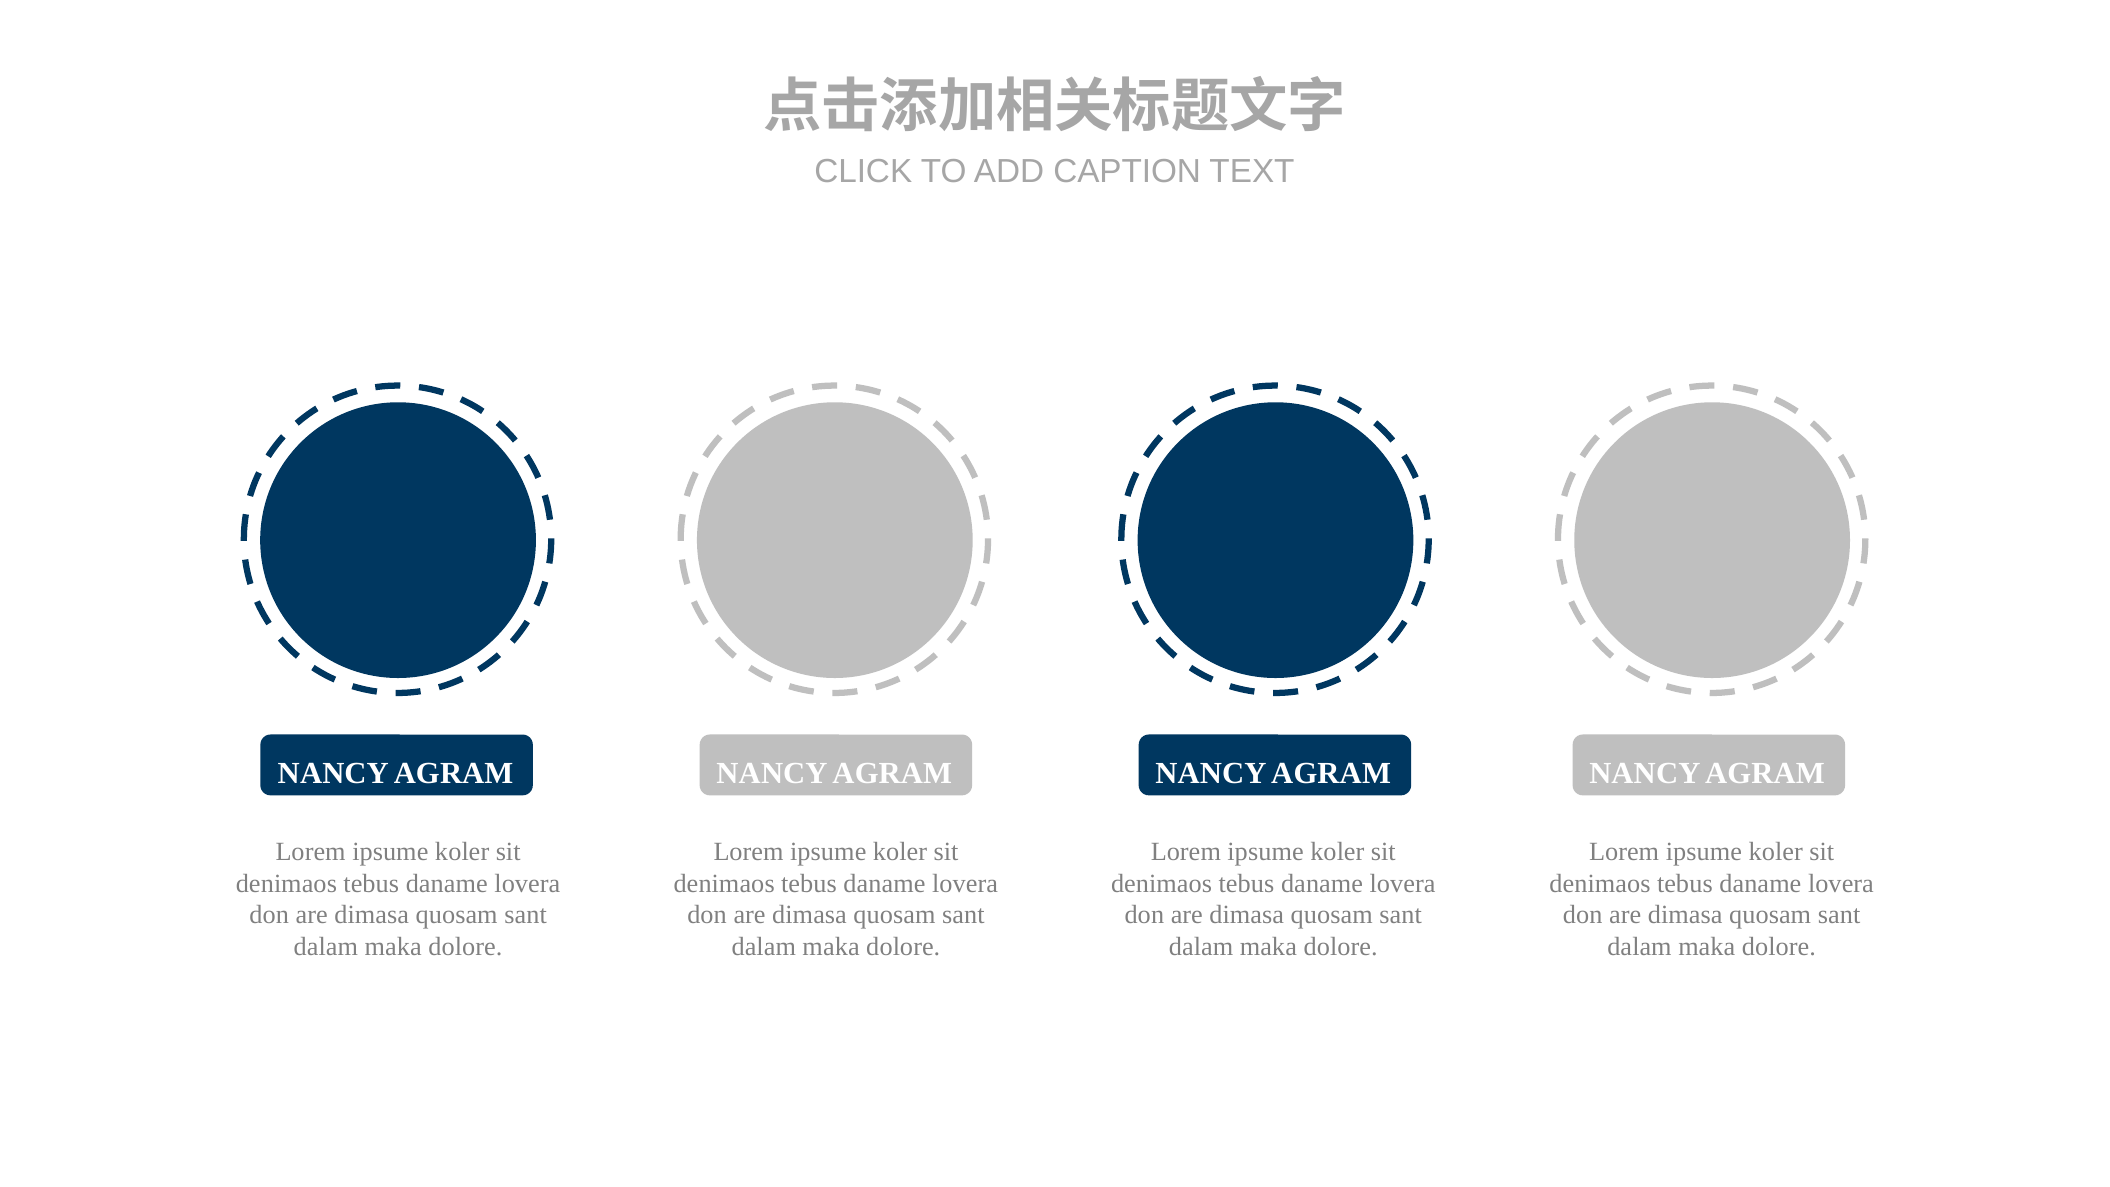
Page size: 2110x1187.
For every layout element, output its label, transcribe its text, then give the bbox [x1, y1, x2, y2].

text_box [1121, 385, 1429, 693]
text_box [1138, 727, 1412, 796]
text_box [243, 385, 552, 693]
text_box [260, 727, 533, 796]
text_box 点击添加相关标题文字 [756, 68, 1354, 139]
text_box CLICK TO ADD CAPTION TEXT [809, 149, 1300, 190]
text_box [699, 727, 973, 796]
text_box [208, 826, 1902, 970]
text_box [1557, 385, 1866, 693]
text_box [680, 385, 989, 693]
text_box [1572, 727, 1846, 796]
